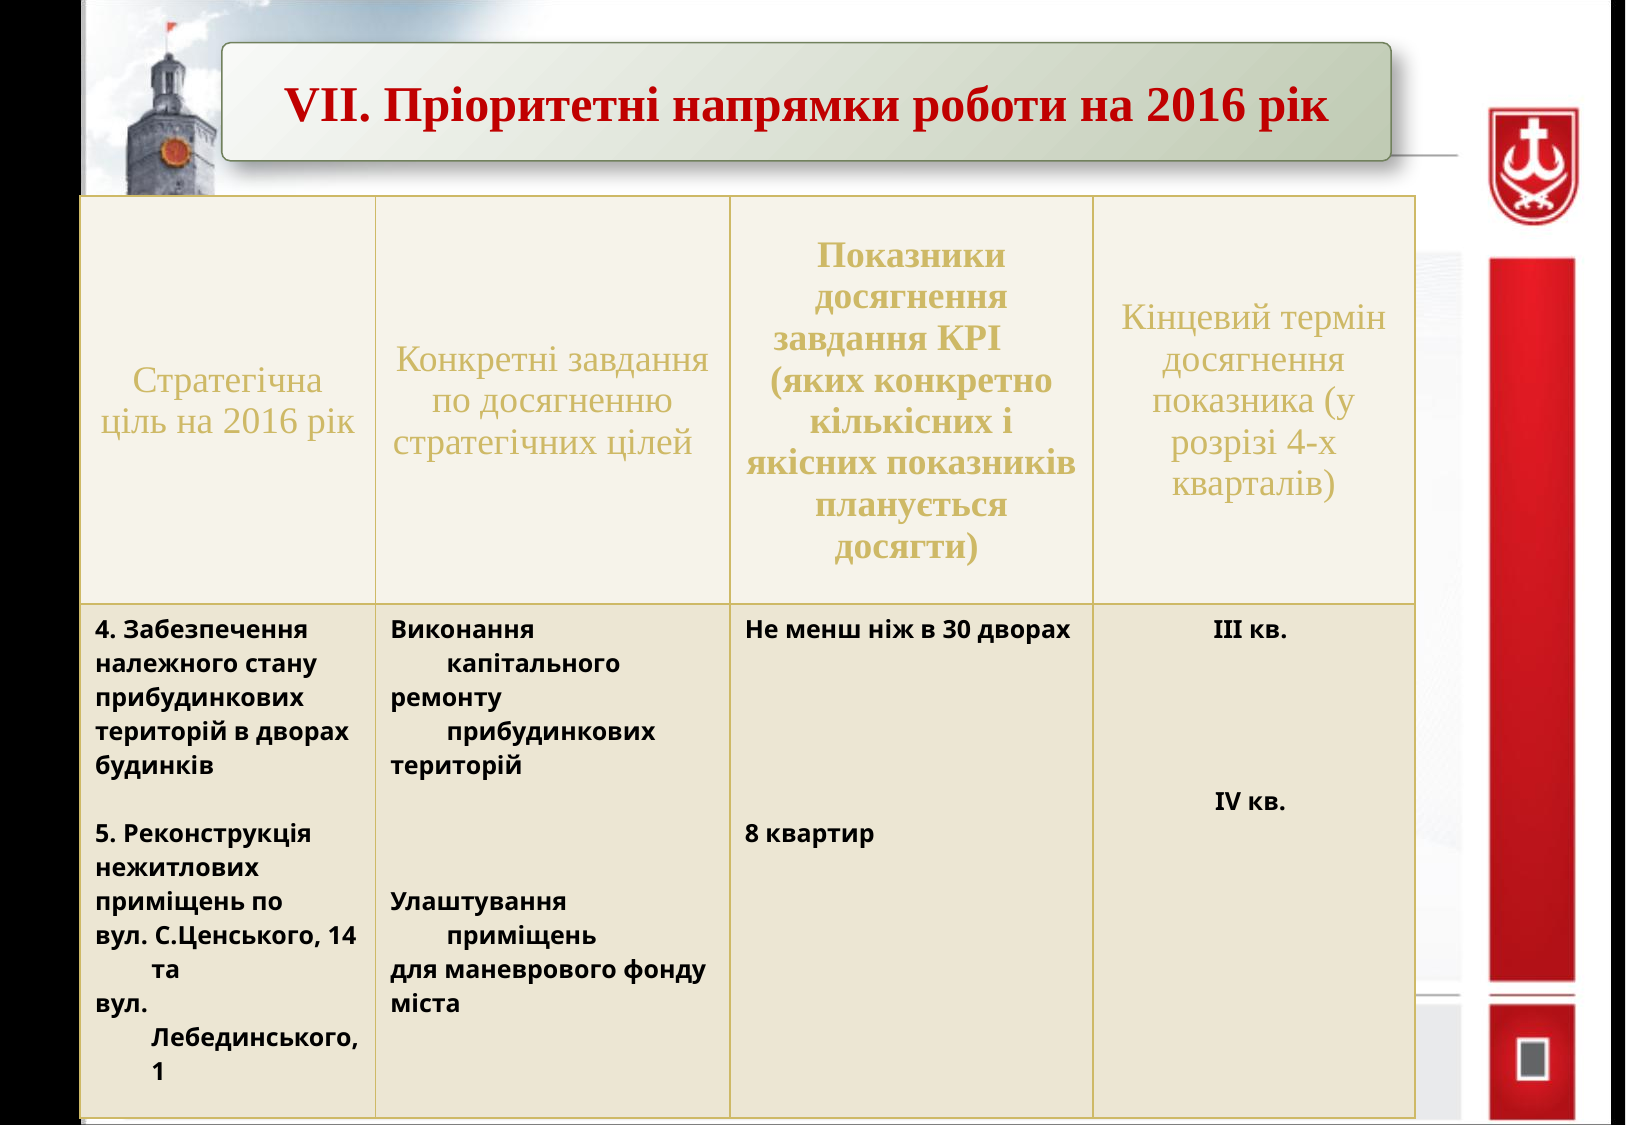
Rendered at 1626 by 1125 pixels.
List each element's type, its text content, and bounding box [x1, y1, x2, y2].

table_header Показники досягнення завдання КРІ (яких конкретно кількісних і якісних показників планується досягти) [731, 197, 1092, 603]
table_cell 4. Забезпечення належного стану прибудинкових територій в дворах будинків 5. Реконструкція нежитлових приміщень по вул. С.Ценського, 14 та вул. Лебединського, 1 [81, 605, 375, 1117]
picture [0, 0, 1626, 1125]
table_cell ІІІ кв. ІV кв. [1094, 605, 1414, 1117]
table_header Кінцевий термін досягнення показника (у розрізі 4-х кварталів) [1094, 197, 1414, 603]
table_header Конкретні завдання по досягненню стратегічних цілей [376, 197, 729, 603]
table_cell Не менш ніж в 30 дворах 8 квартир [731, 605, 1092, 1117]
table_header Стратегічна ціль на 2016 рік [81, 197, 375, 603]
table_cell Виконання капітального ремонту прибудинкових територій Улаштування приміщень для маневрового фонду міста [376, 605, 729, 1117]
text_box VII. Пріоритетні напрямки роботи на 2016 рік [220, 41, 1392, 162]
